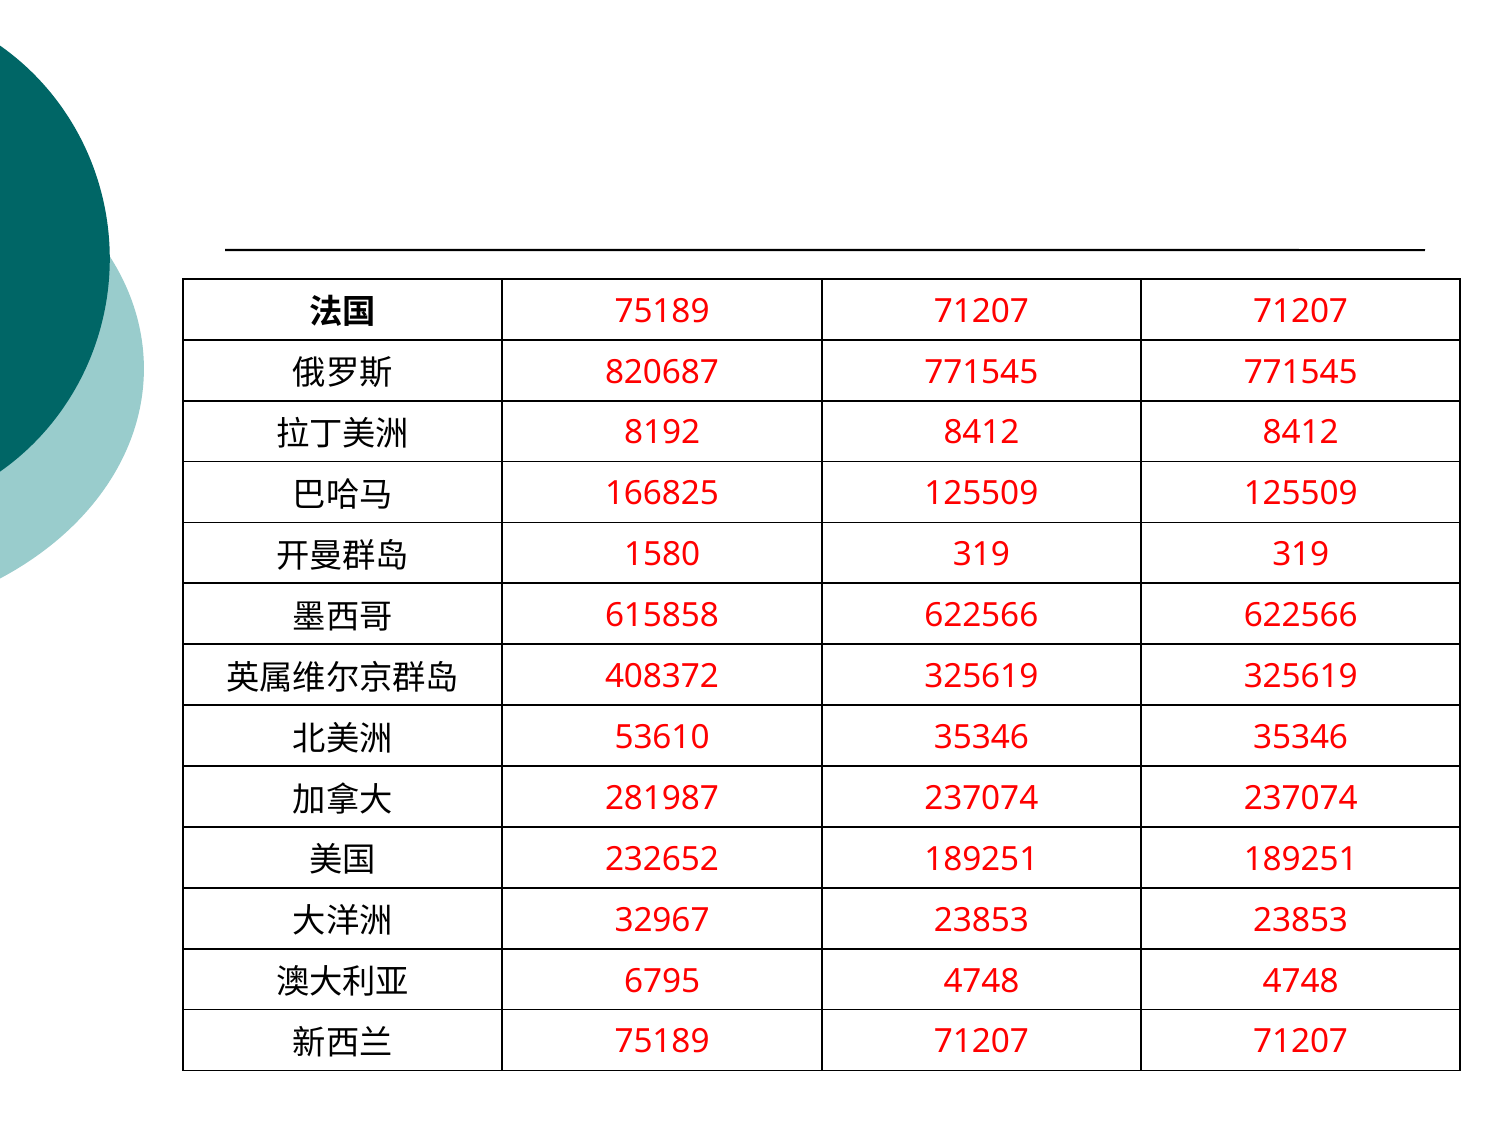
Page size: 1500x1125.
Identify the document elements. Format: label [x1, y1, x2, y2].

table_cell [184, 402, 501, 461]
table_cell [1142, 767, 1459, 826]
table_cell [503, 828, 821, 887]
table_cell [184, 706, 501, 765]
table_cell [503, 1010, 821, 1070]
table_cell [823, 950, 1140, 1009]
table_cell [184, 1010, 501, 1070]
table_cell [1142, 462, 1459, 522]
table_cell [823, 402, 1140, 461]
table_cell [184, 584, 501, 643]
table_header [184, 280, 501, 339]
table_cell [503, 402, 821, 461]
table_header [503, 280, 821, 339]
table_cell [823, 584, 1140, 643]
table_cell [503, 462, 821, 522]
table_cell [1142, 523, 1459, 582]
table_cell [184, 645, 501, 704]
table_cell [1142, 645, 1459, 704]
table_cell [1142, 402, 1459, 461]
table_cell [823, 706, 1140, 765]
table_cell [823, 645, 1140, 704]
table_cell [823, 767, 1140, 826]
table_cell [1142, 828, 1459, 887]
table_cell [503, 645, 821, 704]
table_cell [184, 889, 501, 948]
table_cell [1142, 1010, 1459, 1070]
table_cell [823, 462, 1140, 522]
table_cell [184, 950, 501, 1009]
table_header [823, 280, 1140, 339]
table_cell [184, 767, 501, 826]
table_cell [503, 584, 821, 643]
table_cell [503, 950, 821, 1009]
table_cell [1142, 889, 1459, 948]
table_cell [503, 767, 821, 826]
table_cell [1142, 341, 1459, 400]
table_cell [184, 523, 501, 582]
table_cell [823, 828, 1140, 887]
table_cell [823, 341, 1140, 400]
table_cell [823, 1010, 1140, 1070]
table_cell [1142, 950, 1459, 1009]
table_cell [823, 889, 1140, 948]
table_cell [184, 828, 501, 887]
table_cell [184, 341, 501, 400]
table_cell [823, 523, 1140, 582]
table_cell [503, 706, 821, 765]
table_header [1142, 280, 1459, 339]
table_cell [184, 462, 501, 522]
table_cell [503, 889, 821, 948]
table_cell [1142, 706, 1459, 765]
table_cell [503, 523, 821, 582]
table_cell [503, 341, 821, 400]
table_cell [1142, 584, 1459, 643]
